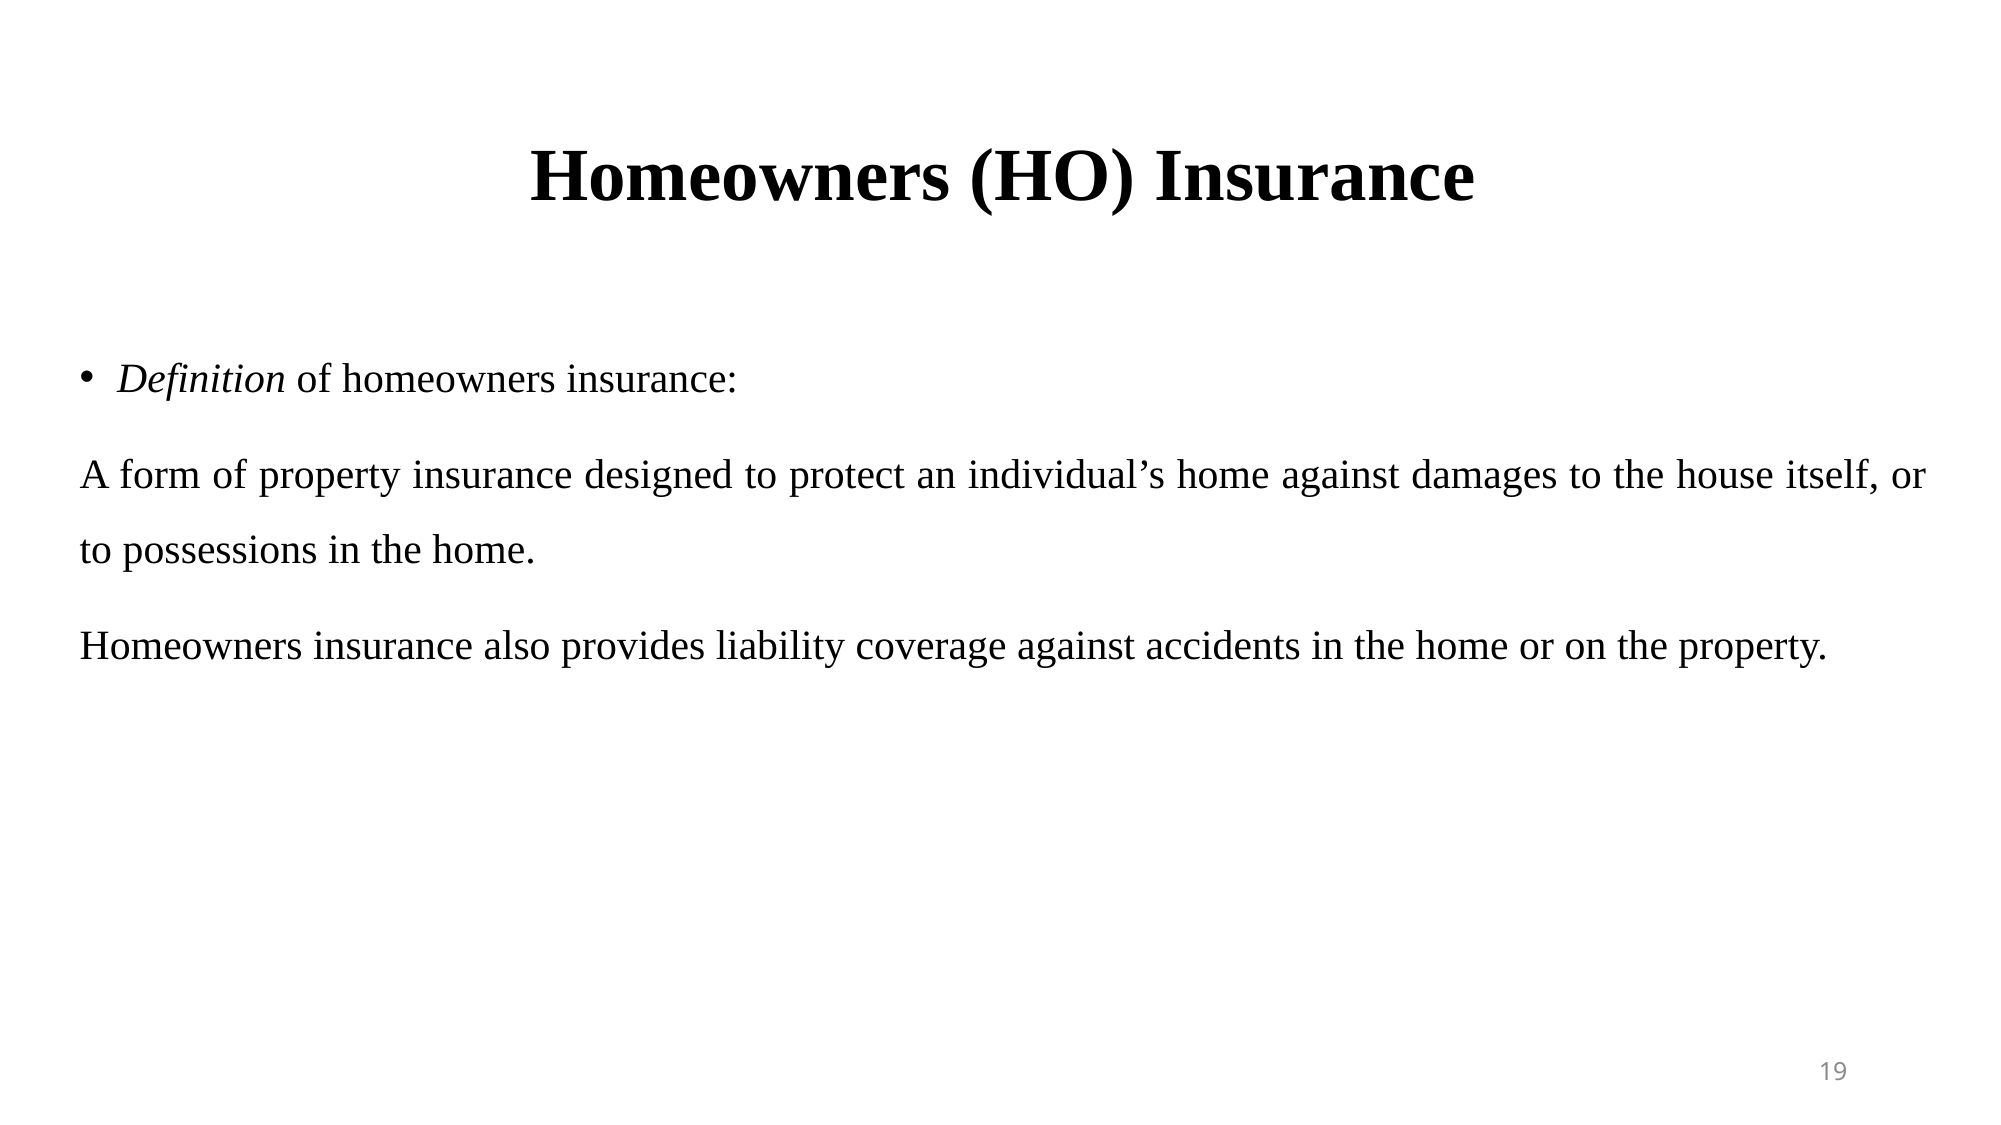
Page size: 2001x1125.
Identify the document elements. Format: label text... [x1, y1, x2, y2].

list Definition of homeowners insurance: A form of property insurance designed to protect an individual’s home against damages to the house itself, or to possessions in the home. Homeowners insurance also provides liability coverage against accidents in the home or on the property. [64, 318, 1944, 971]
title Homeowners (HO) Insurance [112, 107, 1913, 246]
slide_number 19 [1412, 1042, 1863, 1103]
